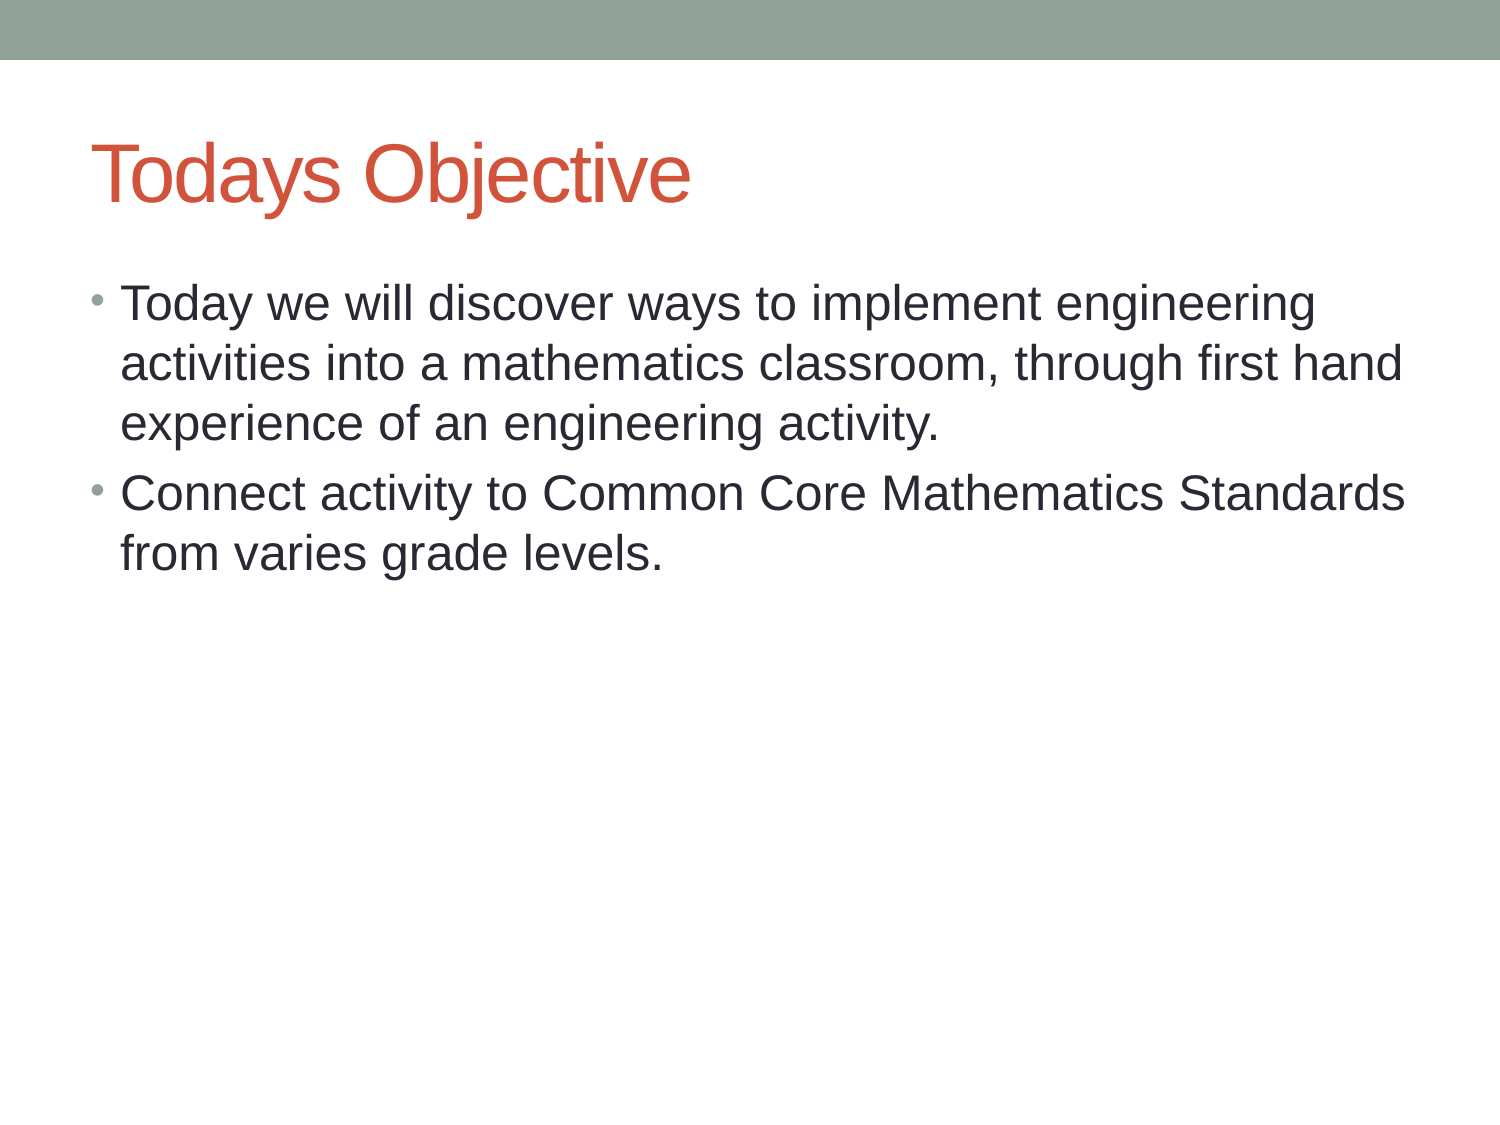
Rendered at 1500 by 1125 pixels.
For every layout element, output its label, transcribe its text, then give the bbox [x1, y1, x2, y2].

title Todays Objective [75, 87, 1425, 250]
list Today we will discover ways to implement engineering activities into a mathematics classroom, through first hand experience of an engineering activity. Connect activity to Common Core Mathematics Standards from varies grade levels. [75, 262, 1425, 1063]
